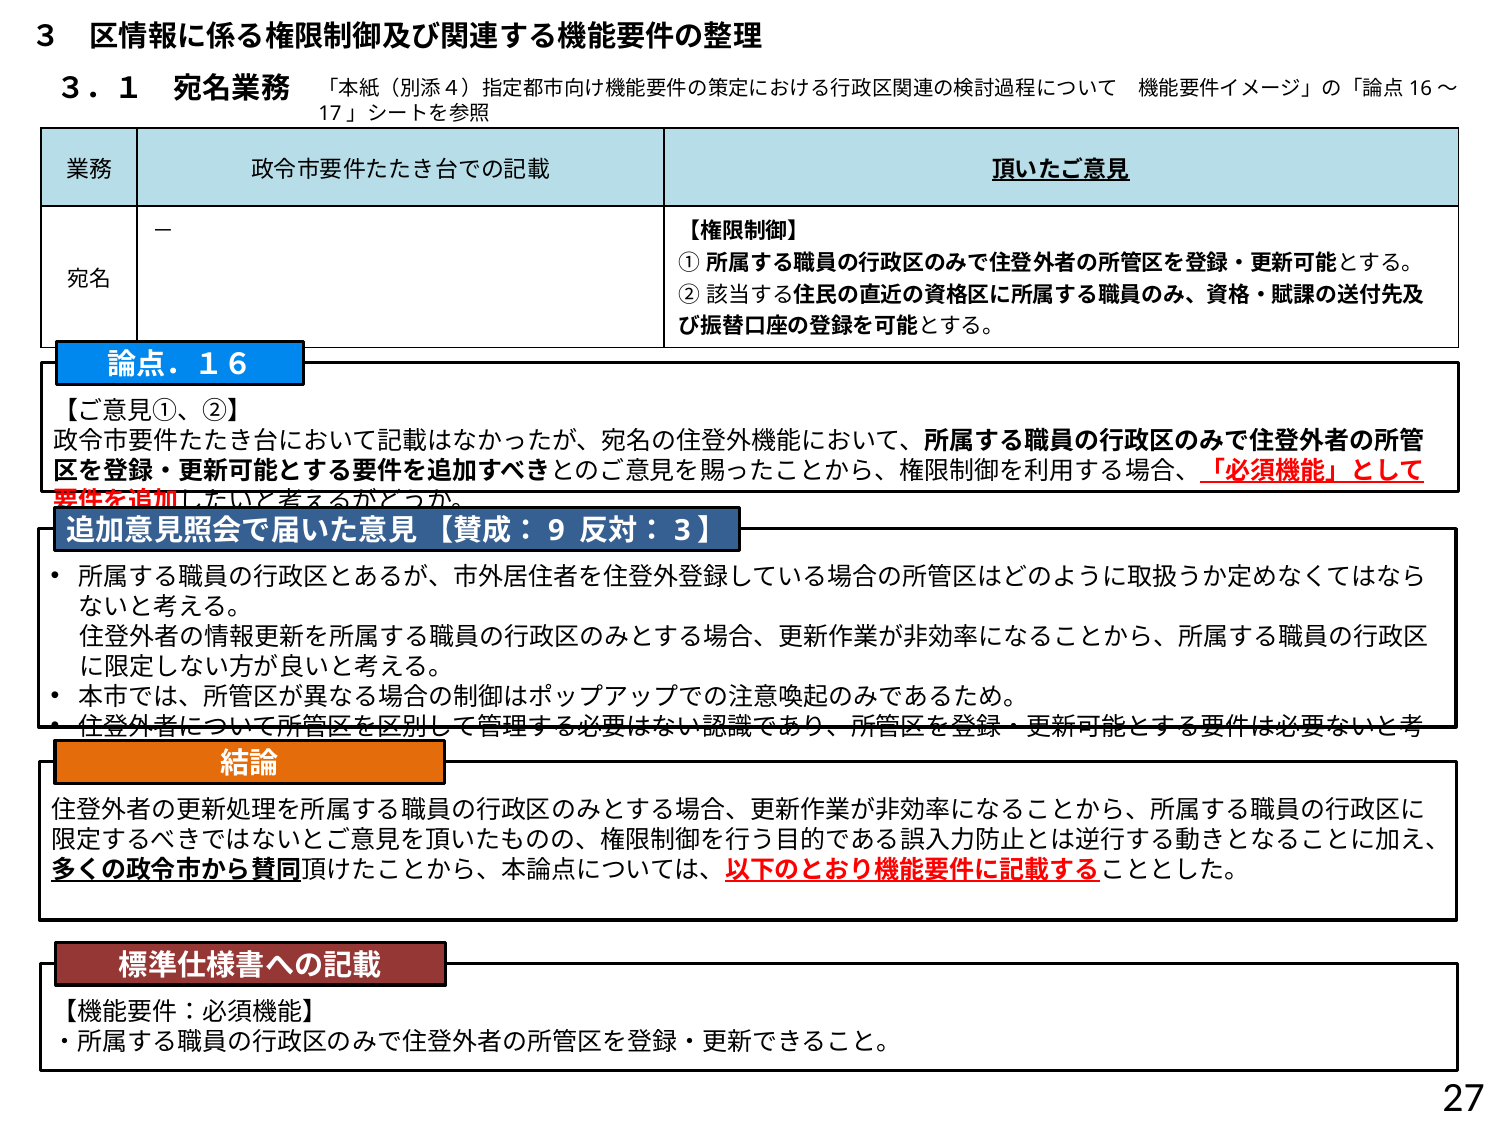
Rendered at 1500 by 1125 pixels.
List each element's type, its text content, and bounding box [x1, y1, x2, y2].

table_header 政令市要件たたき台での記載 [138, 129, 663, 205]
text_box 「本紙（別添４）指定都市向け機能要件の策定における行政区関連の検討過程について 機能要件イメージ」の「論点16～17」シートを参照 [303, 60, 1500, 112]
text_box 追加意見照会で届いた意見 【賛成：9 反対：3】 [52, 505, 741, 552]
text_box 標準仕様書への記載 [54, 940, 448, 987]
text_box 結論 [53, 738, 447, 786]
table_header 業務 [42, 129, 136, 205]
text_box 所属する職員の行政区とあるが、市外居住者を住登外登録している場合の所管区はどのように取扱うか定めなくてはならないと考える。 住登外者の情報更新を所属する職員の行政区のみとする場合、更新作業が非効率になることから、所属する職員の行政区に限定しない方が良いと考える。 本市では、所管区が異なる場合の制御はポップアップでの注意喚起のみであるため。 住登外者について所管区を区別して管理する必要はない認識であり、所管区を登録・更新可能とする要件は必要ないと考える。 [38, 528, 1457, 727]
text_box 【ご意見①、②】 政令市要件たたき台において記載はなかったが、宛名の住登外機能において、所属する職員の行政区のみで住登外者の所管区を登録・更新可能とする要件を追加すべきとのご意見を賜ったことから、権限制御を利用する場合、「必須機能」として要件を追加したいと考えるがどうか。 [41, 362, 1459, 492]
text_box ３．１ 宛名業務 [41, 54, 1465, 100]
table_header 頂いたご意見 [665, 129, 1458, 205]
table_cell － [138, 207, 663, 347]
table_cell 【権限制御】 ①所属する職員の行政区のみで住登外者の所管区を登録・更新可能とする。 ②該当する住民の直近の資格区に所属する職員のみ、資格・賦課の送付先及び振替口座の登録を可能とする。 [665, 207, 1458, 347]
slide_number 26 [1149, 1065, 1500, 1125]
text_box 【機能要件：必須機能】 ・所属する職員の行政区のみで住登外者の所管区を登録・更新できること。 [40, 963, 1458, 1071]
text_box 住登外者の更新処理を所属する職員の行政区のみとする場合、更新作業が非効率になることから、所属する職員の行政区に限定するべきではないとご意見を頂いたものの、権限制御を行う目的である誤入力防止とは逆行する動きとなることに加え、多くの政令市から賛同頂けたことから、本論点については、以下のとおり機能要件に記載することとした。 [39, 761, 1457, 920]
text_box ３ 区情報に係る権限制御及び関連する機能要件の整理 [16, 2, 1440, 49]
text_box 論点．１６ [55, 339, 306, 386]
table_cell 宛名 [42, 207, 136, 347]
